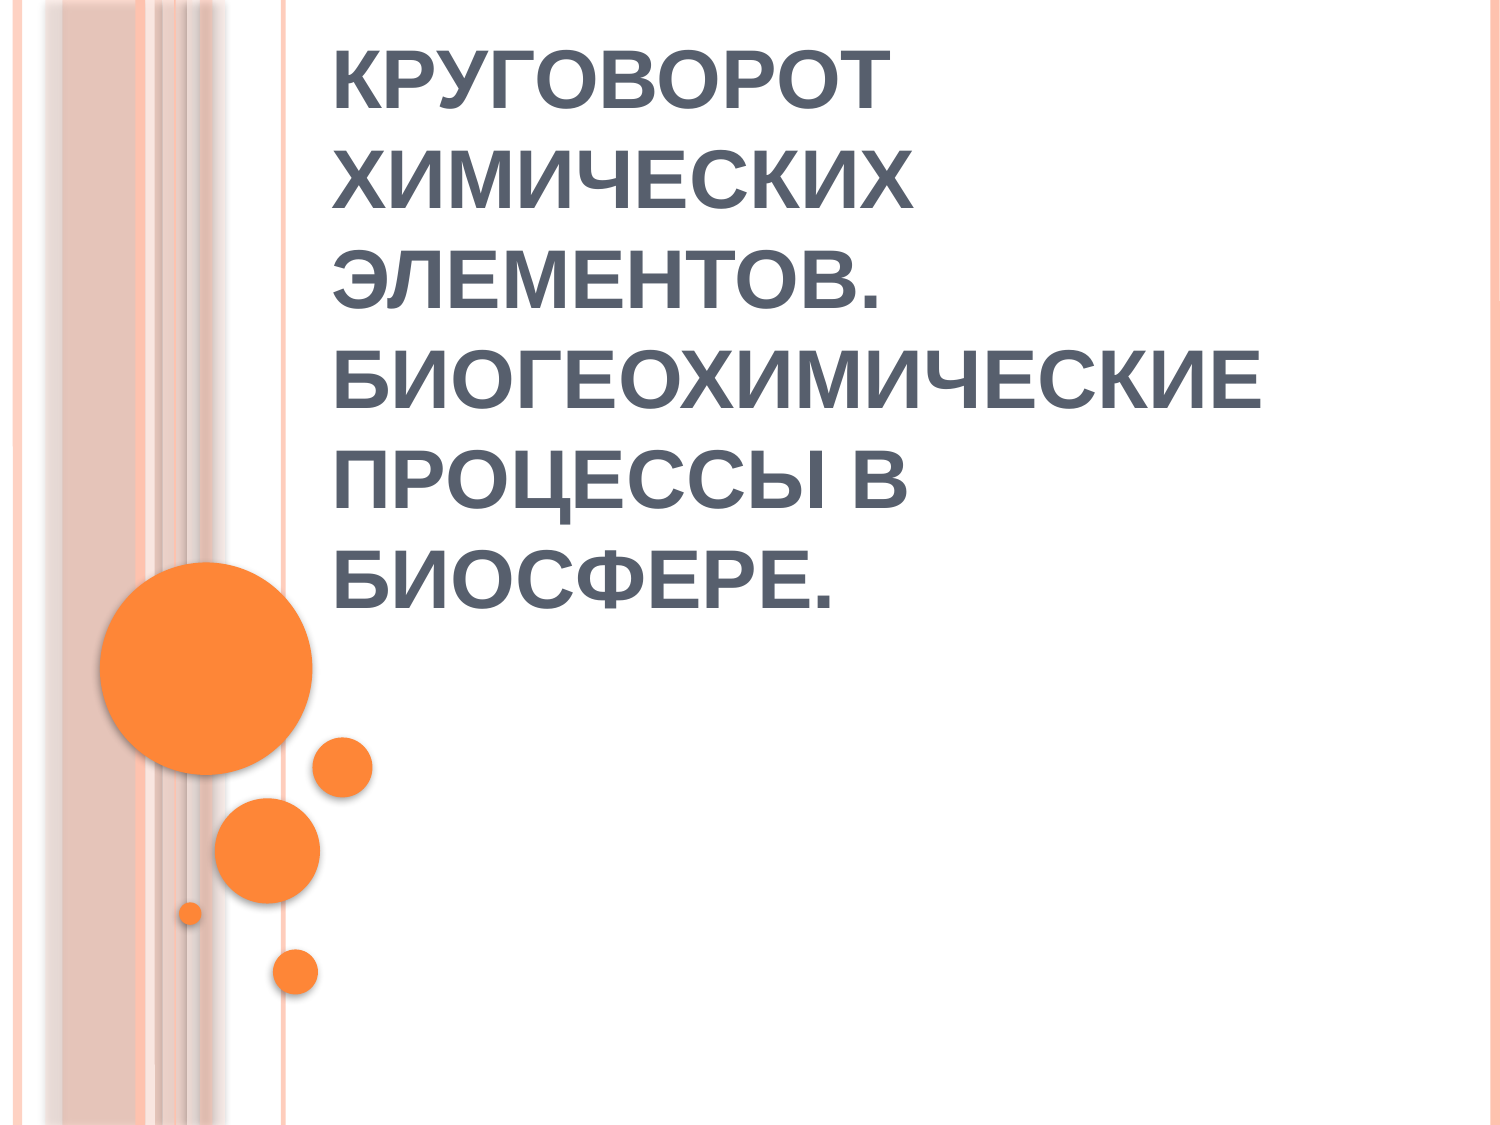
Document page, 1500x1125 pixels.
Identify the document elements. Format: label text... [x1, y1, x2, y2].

title Круговорот химических элементов. Биогеохимические процессы в биосфере. [316, 175, 1454, 633]
